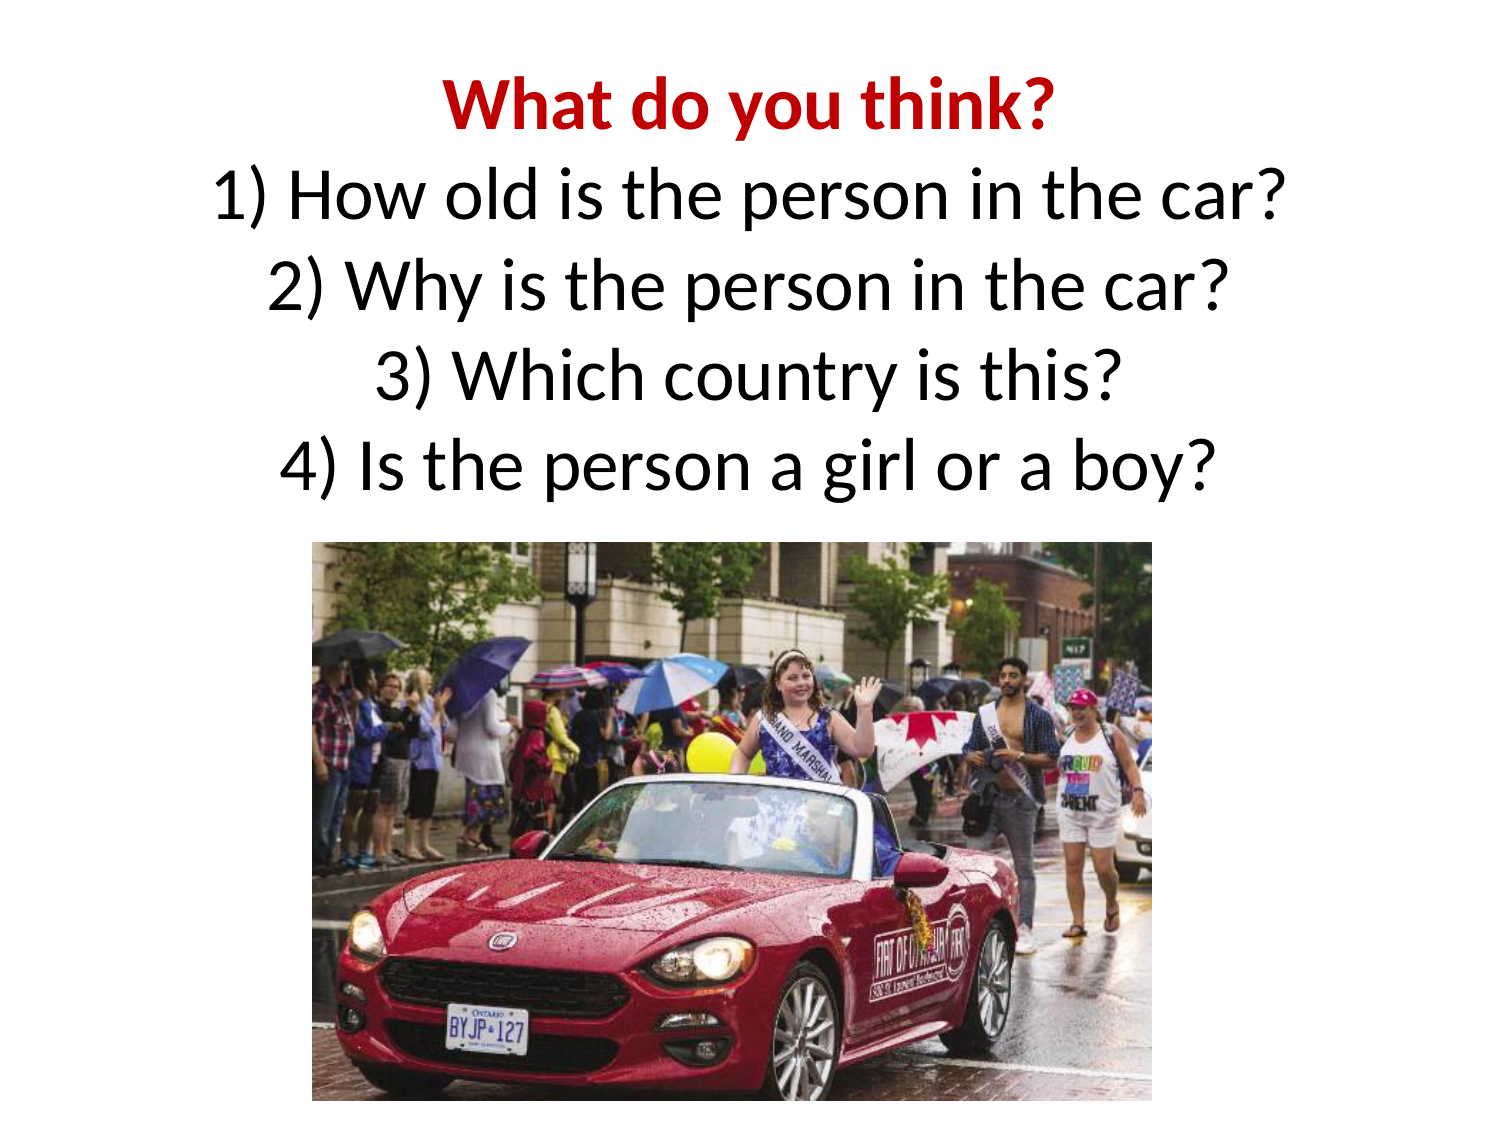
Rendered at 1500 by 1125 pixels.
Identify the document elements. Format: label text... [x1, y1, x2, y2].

title What do you think? 1) How old is the person in the car? 2) Why is the person in the car? 3) Which country is this? 4) Is the person a girl or a boy? [75, 45, 1425, 516]
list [312, 542, 1152, 1102]
